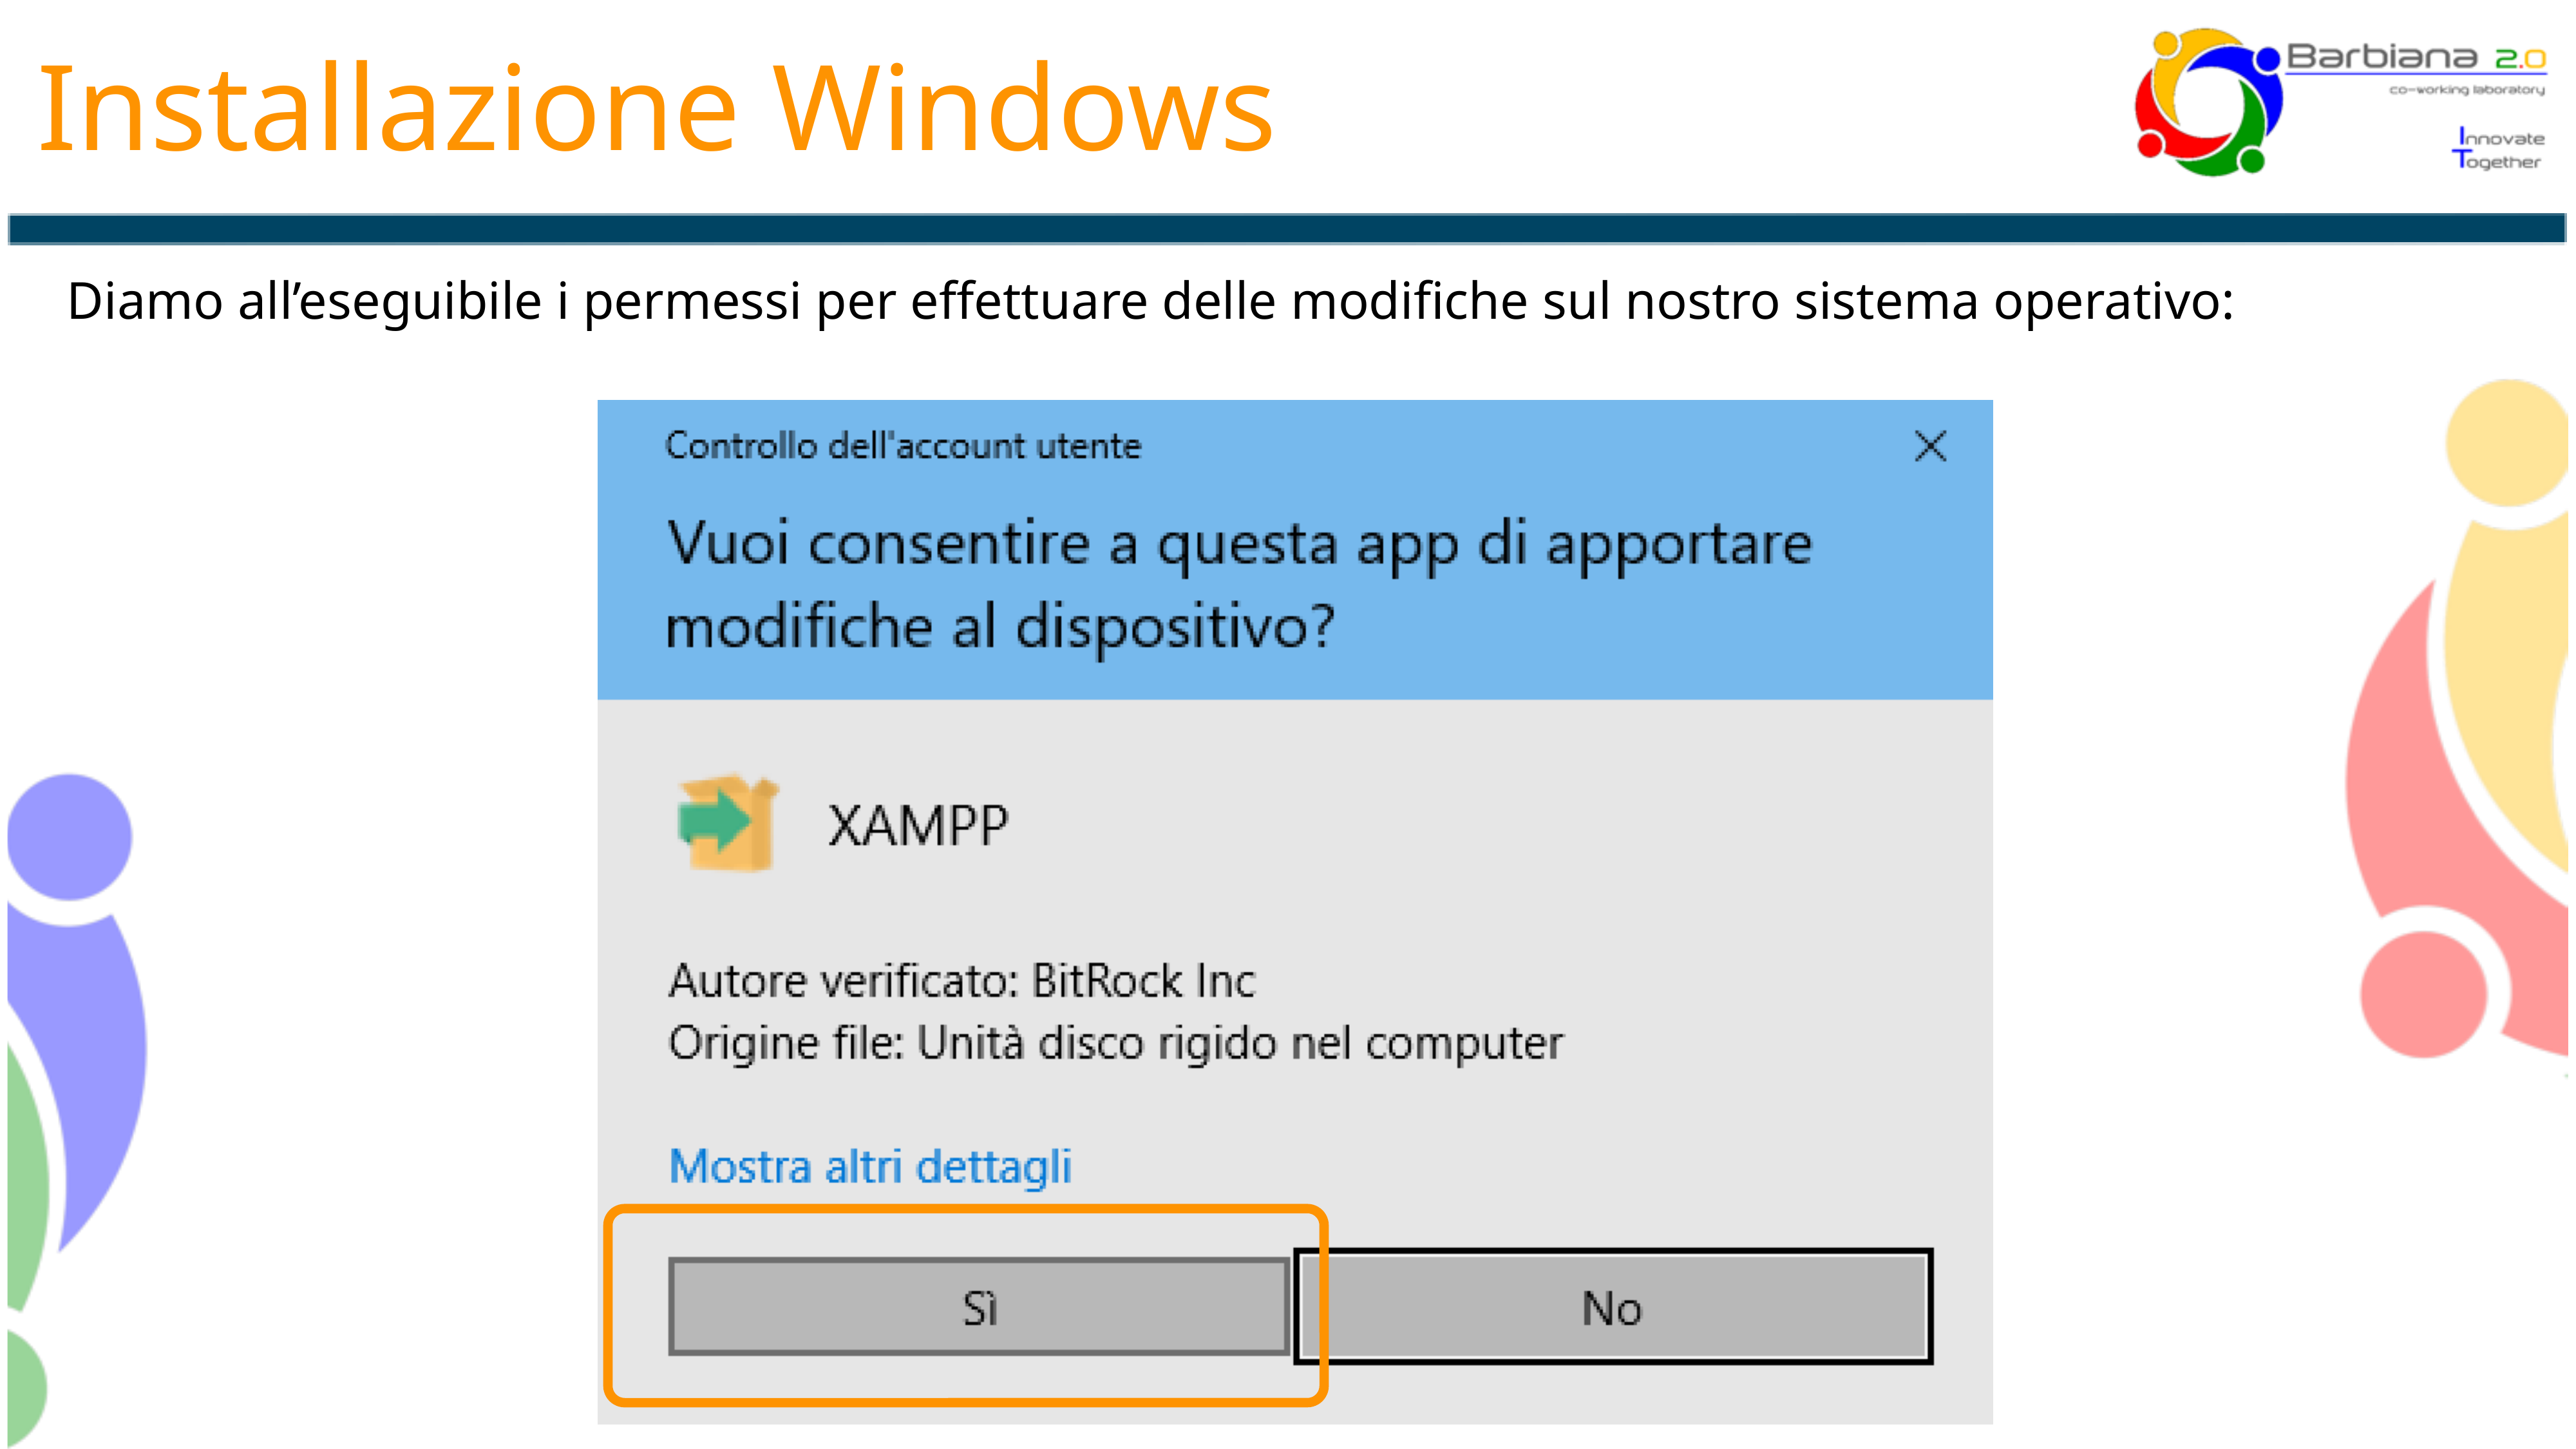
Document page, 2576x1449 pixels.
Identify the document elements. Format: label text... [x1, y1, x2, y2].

picture [598, 400, 1994, 1425]
picture [2121, 364, 2568, 1238]
picture [8, 213, 2576, 245]
title Installazione Windows [31, 25, 2111, 180]
picture [7, 645, 158, 1449]
picture [2121, 9, 2568, 196]
text_box Diamo all’eseguibile i permessi per effettuare delle modifiche sul nostro sistema operativo: [61, 263, 2392, 335]
